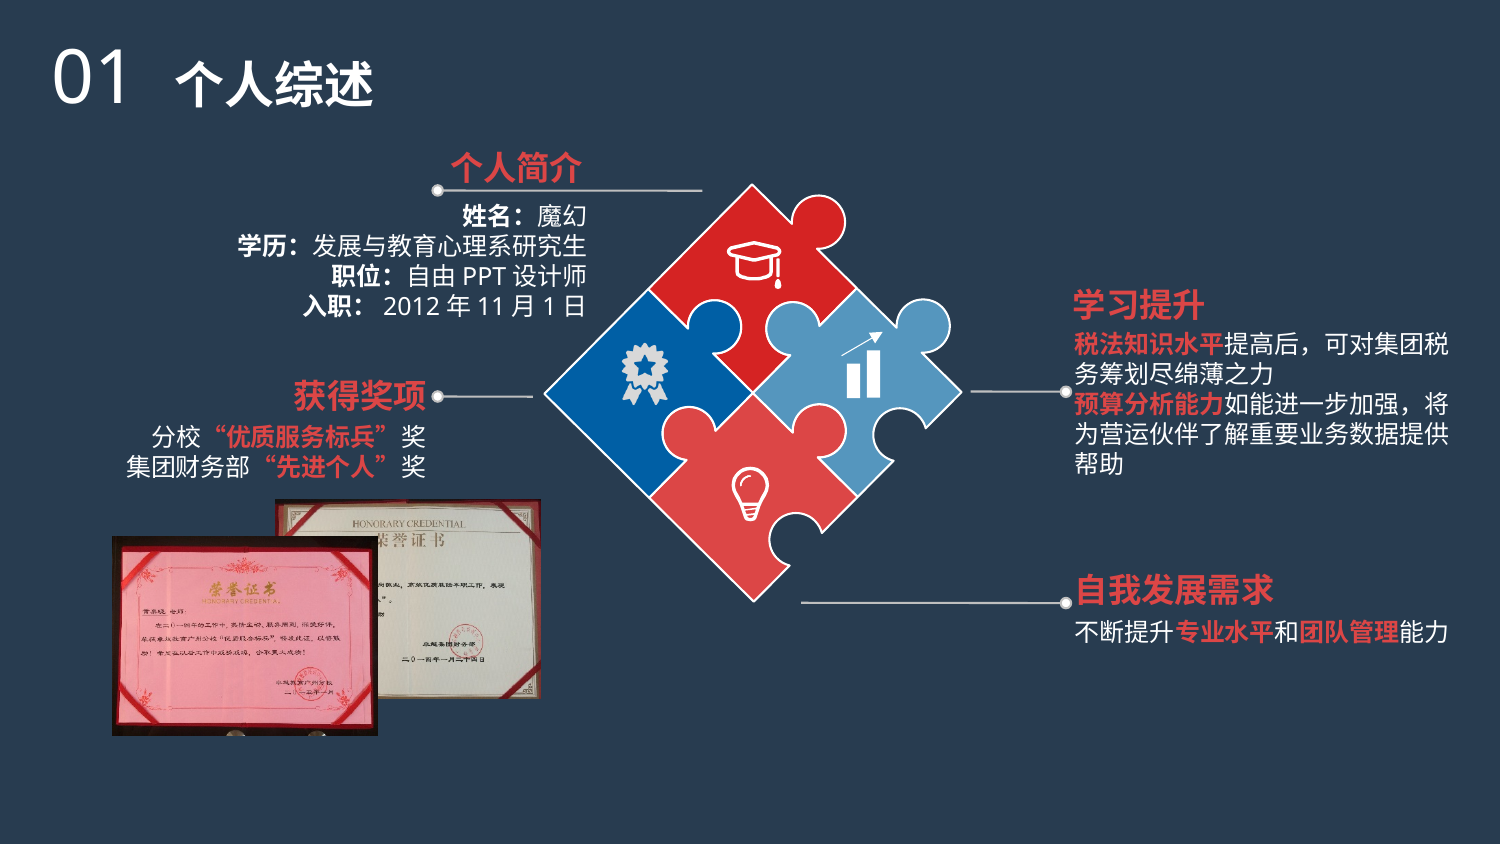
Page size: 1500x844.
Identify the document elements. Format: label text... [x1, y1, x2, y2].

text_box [841, 284, 1463, 481]
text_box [70, 341, 677, 736]
text_box 01 个人综述 [51, 28, 381, 92]
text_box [174, 146, 782, 353]
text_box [731, 466, 1450, 647]
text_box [677, 184, 962, 602]
